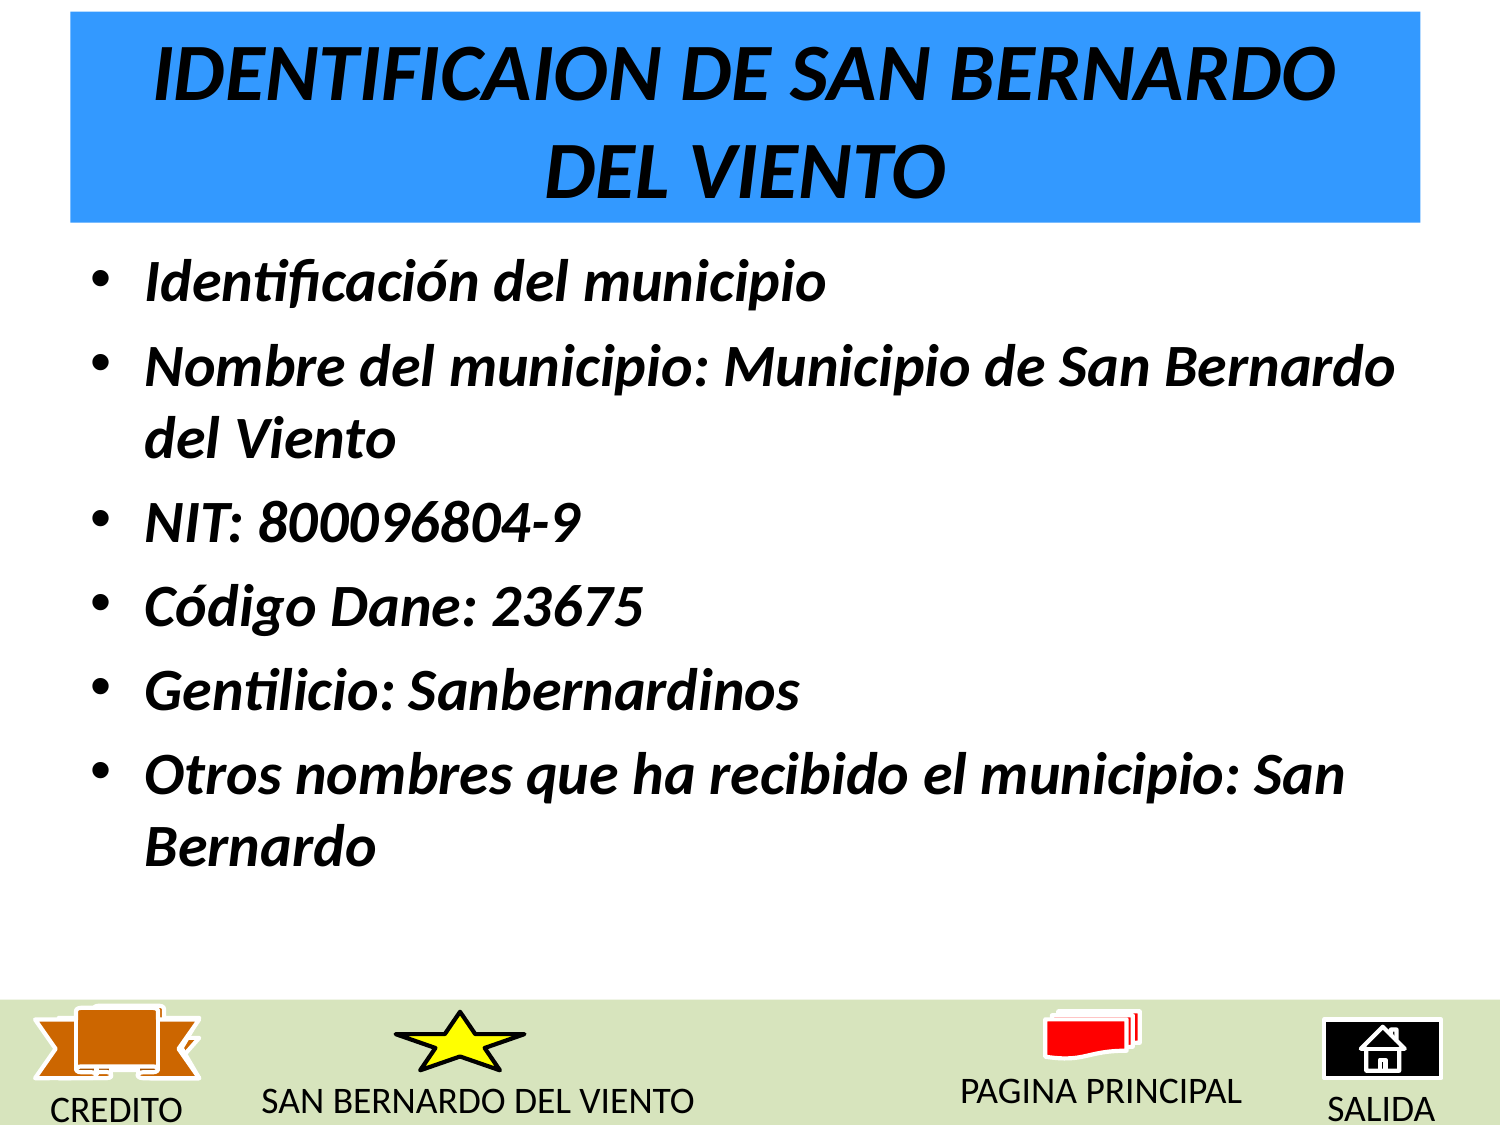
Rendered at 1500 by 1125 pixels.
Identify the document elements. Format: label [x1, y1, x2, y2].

title [70, 11, 1421, 223]
list [75, 234, 1425, 891]
text_box [0, 997, 1500, 1125]
